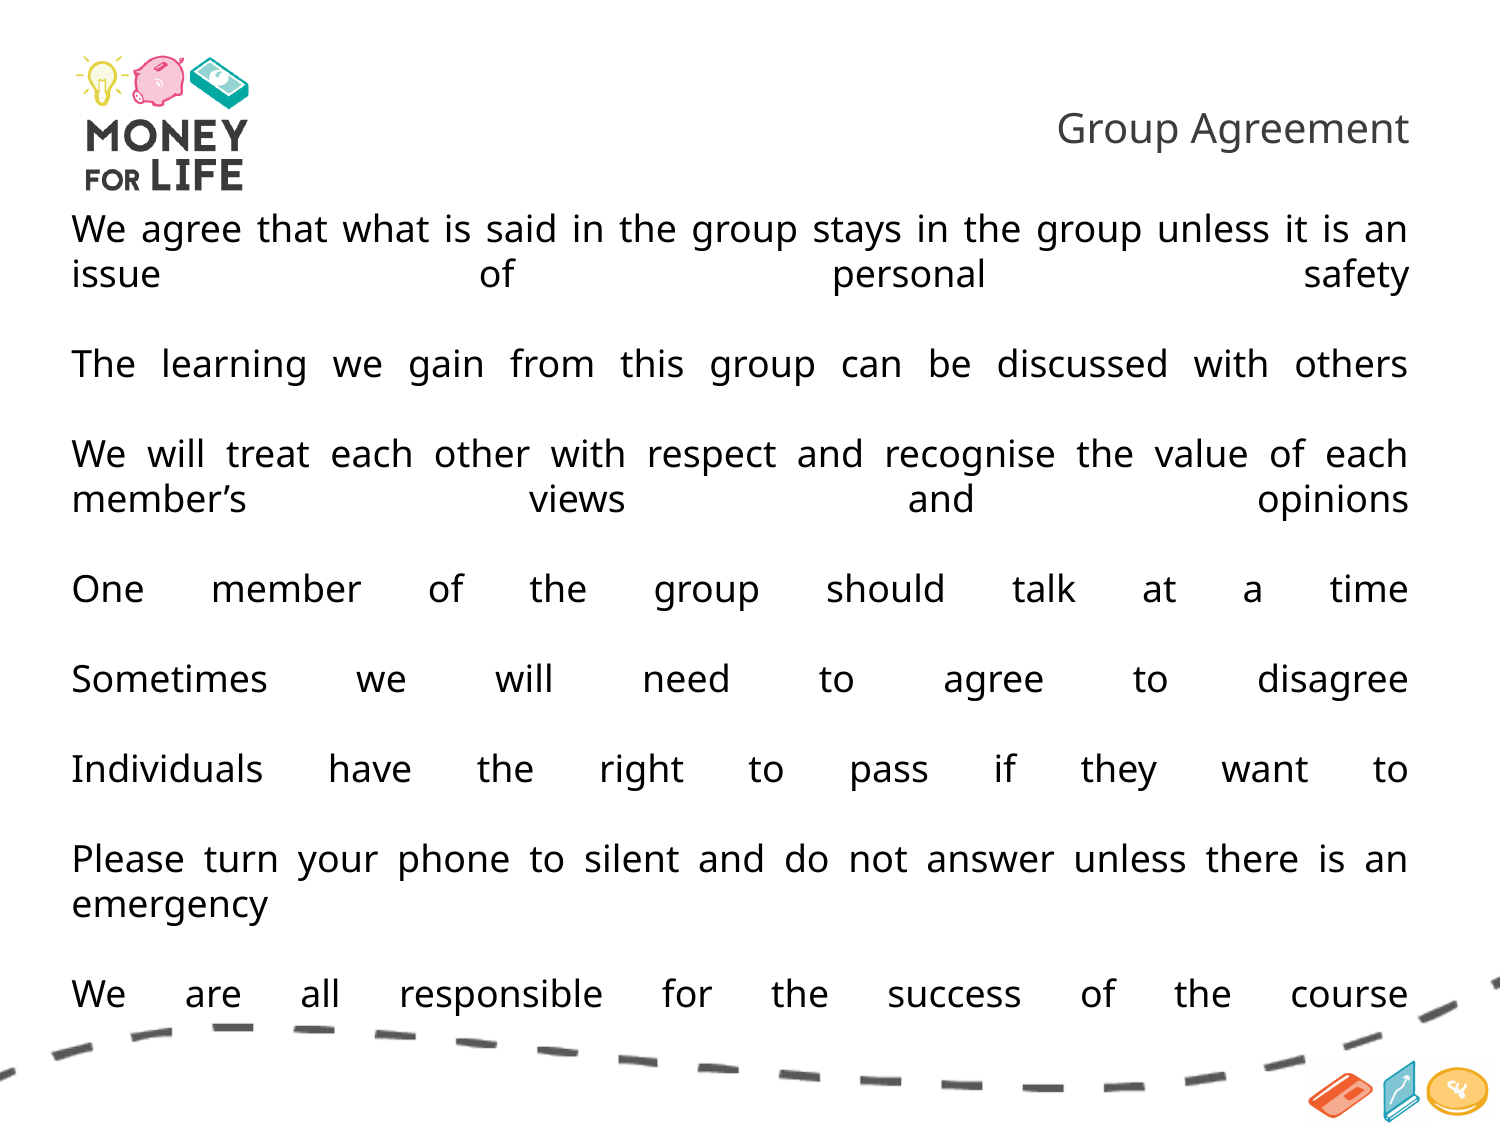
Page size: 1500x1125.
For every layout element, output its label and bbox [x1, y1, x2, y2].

picture [56, 37, 268, 206]
text_box [0, 0, 1500, 1125]
